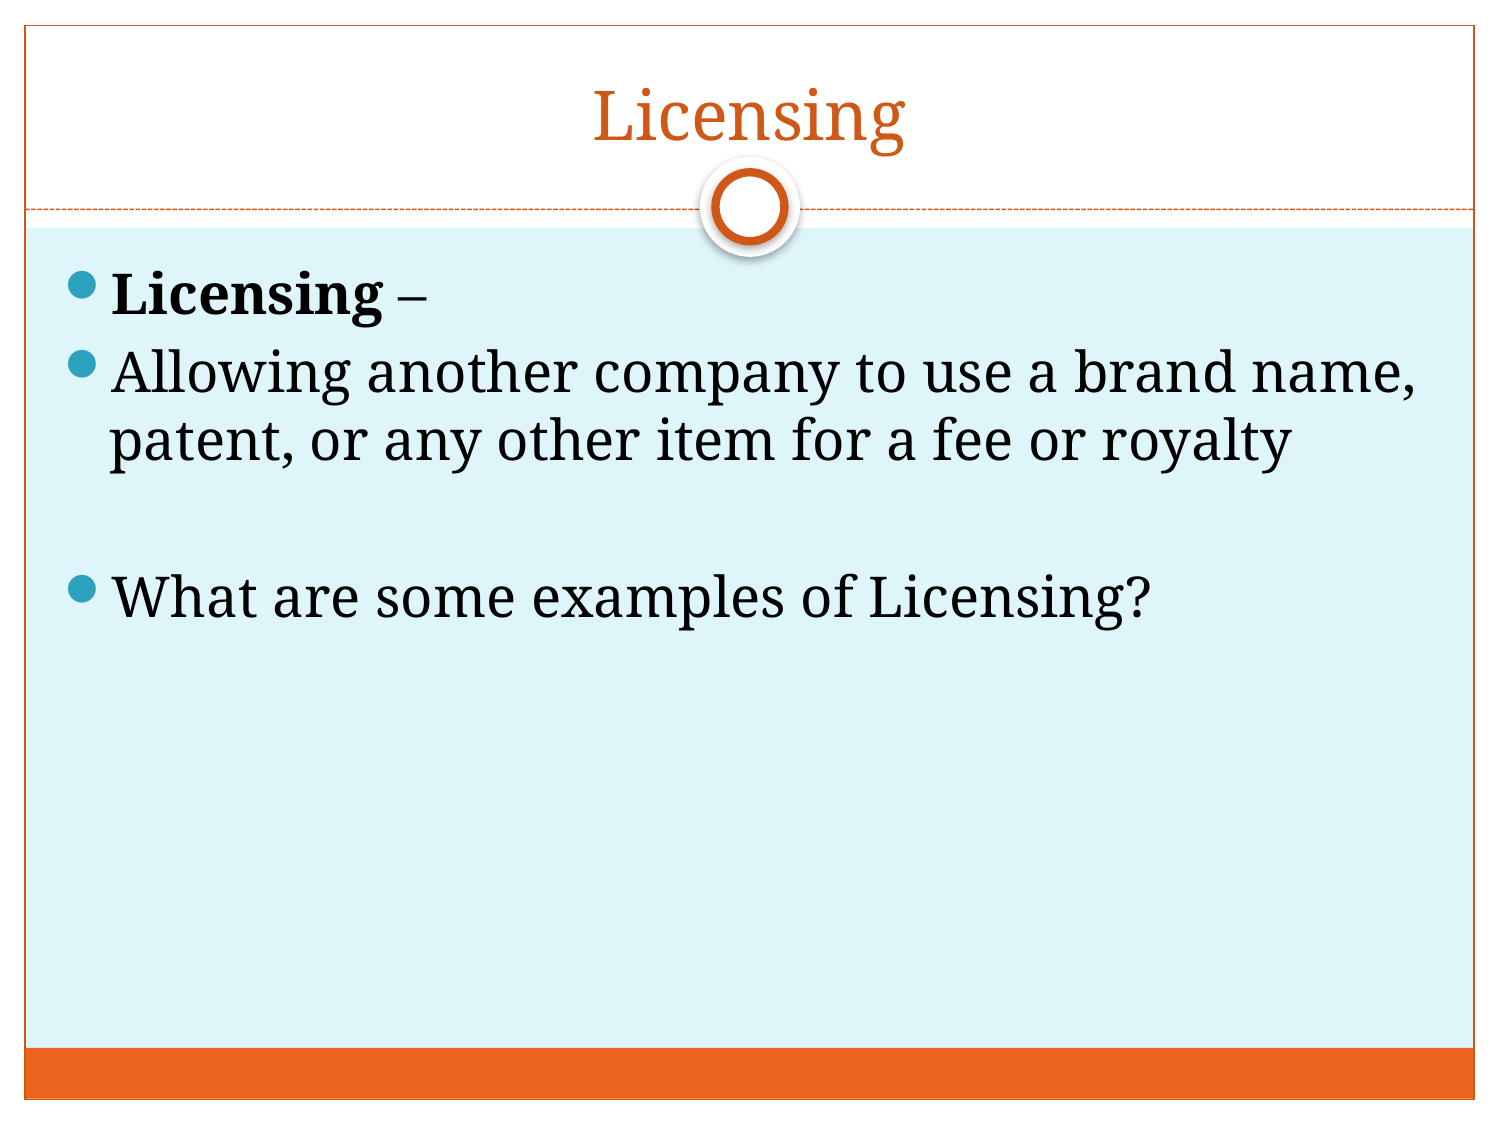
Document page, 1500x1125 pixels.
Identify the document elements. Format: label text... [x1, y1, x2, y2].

list Licensing – Allowing another company to use a brand name, patent, or any other item for a fee or royalty What are some examples of Licensing? [49, 250, 1445, 1001]
title Licensing [49, 37, 1450, 162]
